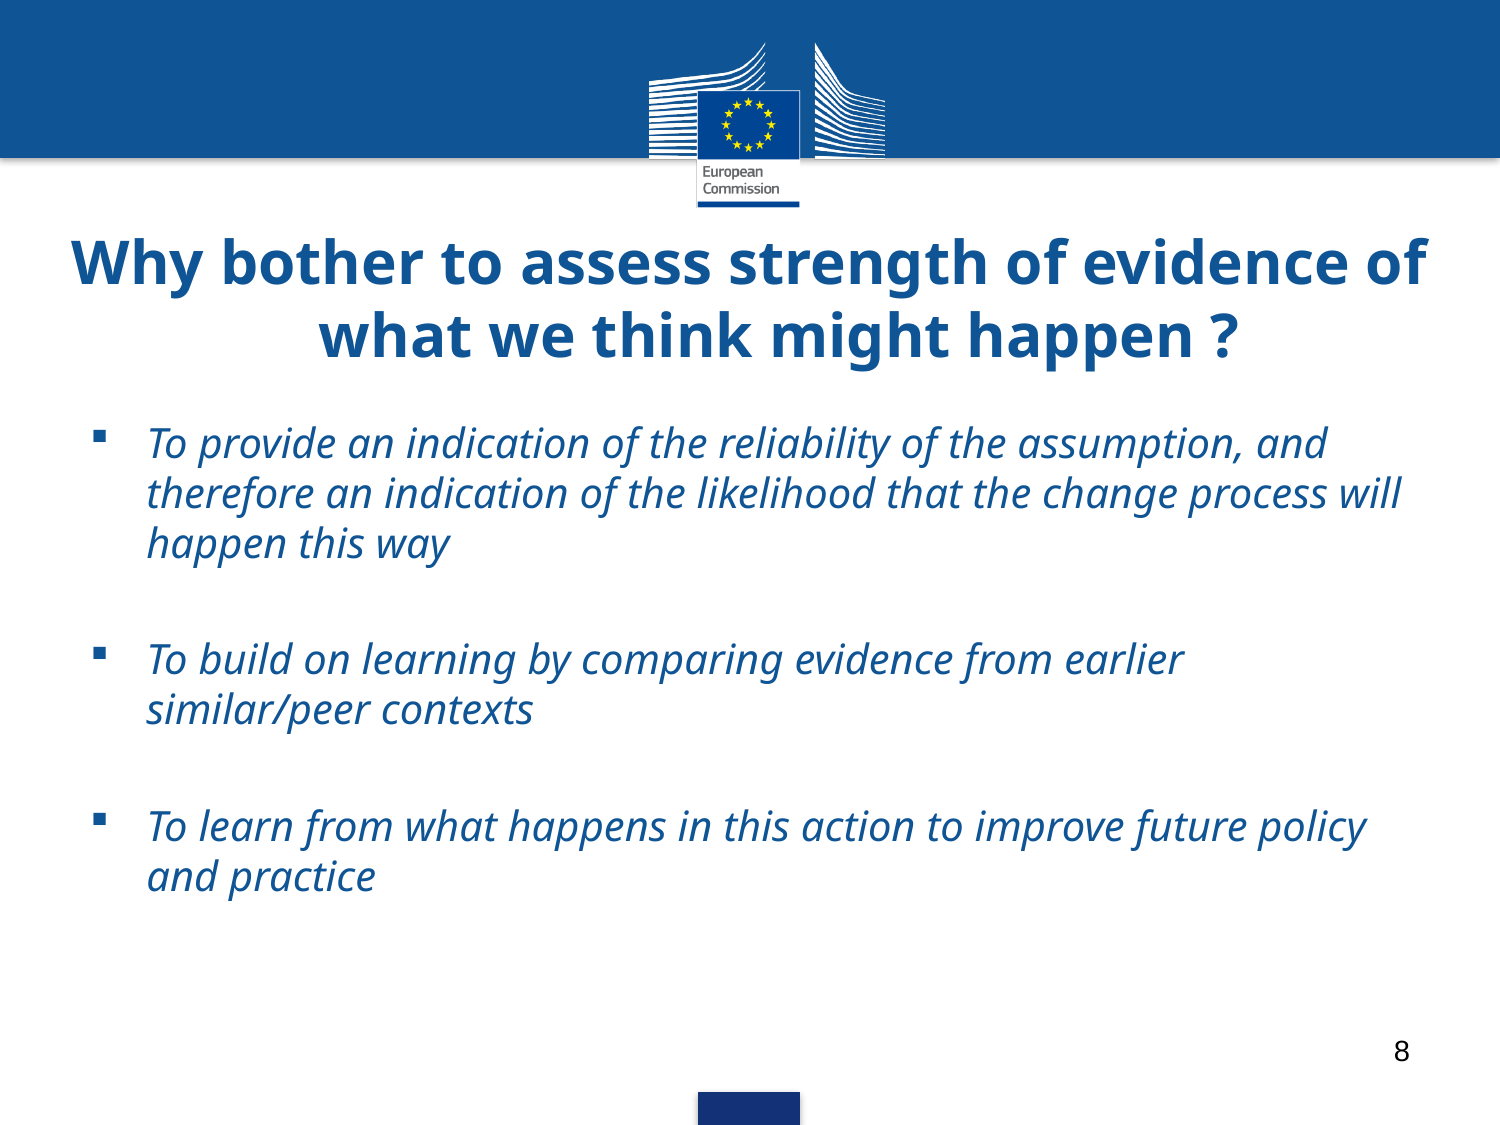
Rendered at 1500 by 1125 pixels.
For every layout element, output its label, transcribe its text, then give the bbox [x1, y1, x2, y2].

title Why bother to assess strength of evidence of what we think might happen ? [0, 219, 1500, 374]
list To provide an indication of the reliability of the assumption, and therefore an indication of the likelihood that the change process will happen this way To build on learning by comparing evidence from earlier similar/peer contexts To learn from what happens in this action to improve future policy and practice [74, 408, 1426, 988]
slide_number 8 [1074, 1024, 1426, 1103]
picture [649, 42, 885, 208]
